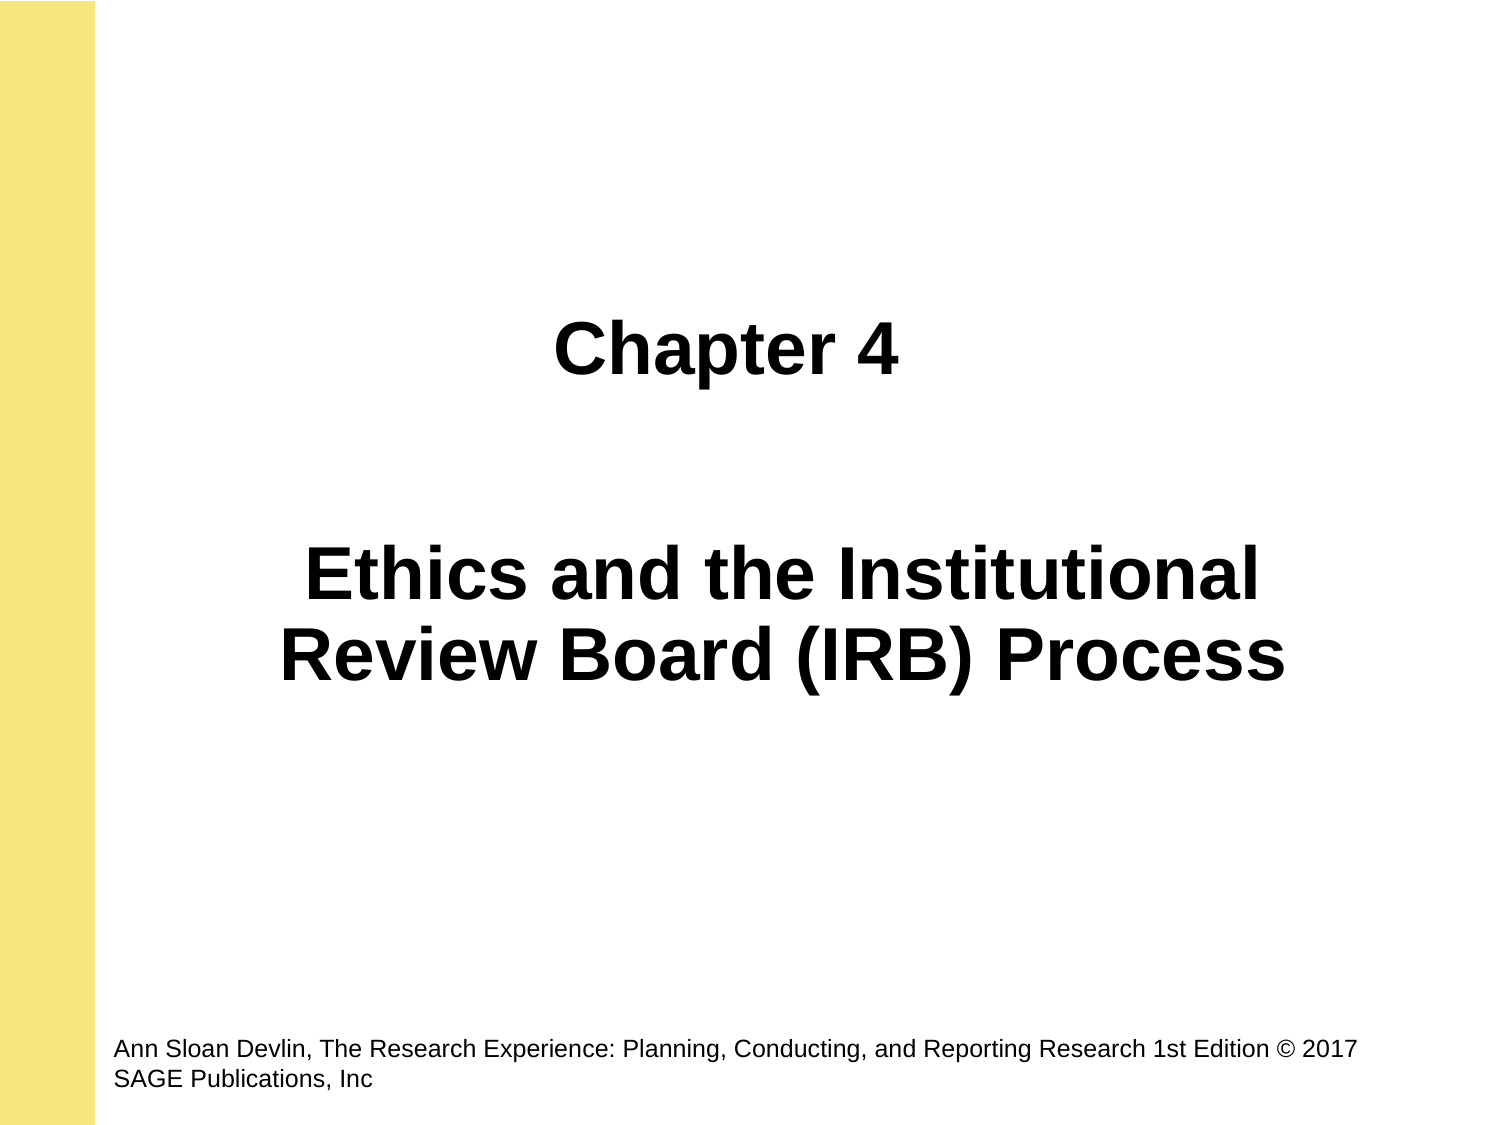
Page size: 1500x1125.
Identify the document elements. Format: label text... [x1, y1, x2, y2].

text_box Chapter 4 [538, 292, 914, 398]
picture [0, 1, 96, 1125]
subtitle Ethics and the Institutional Review Board (IRB) Process [164, 527, 1403, 723]
